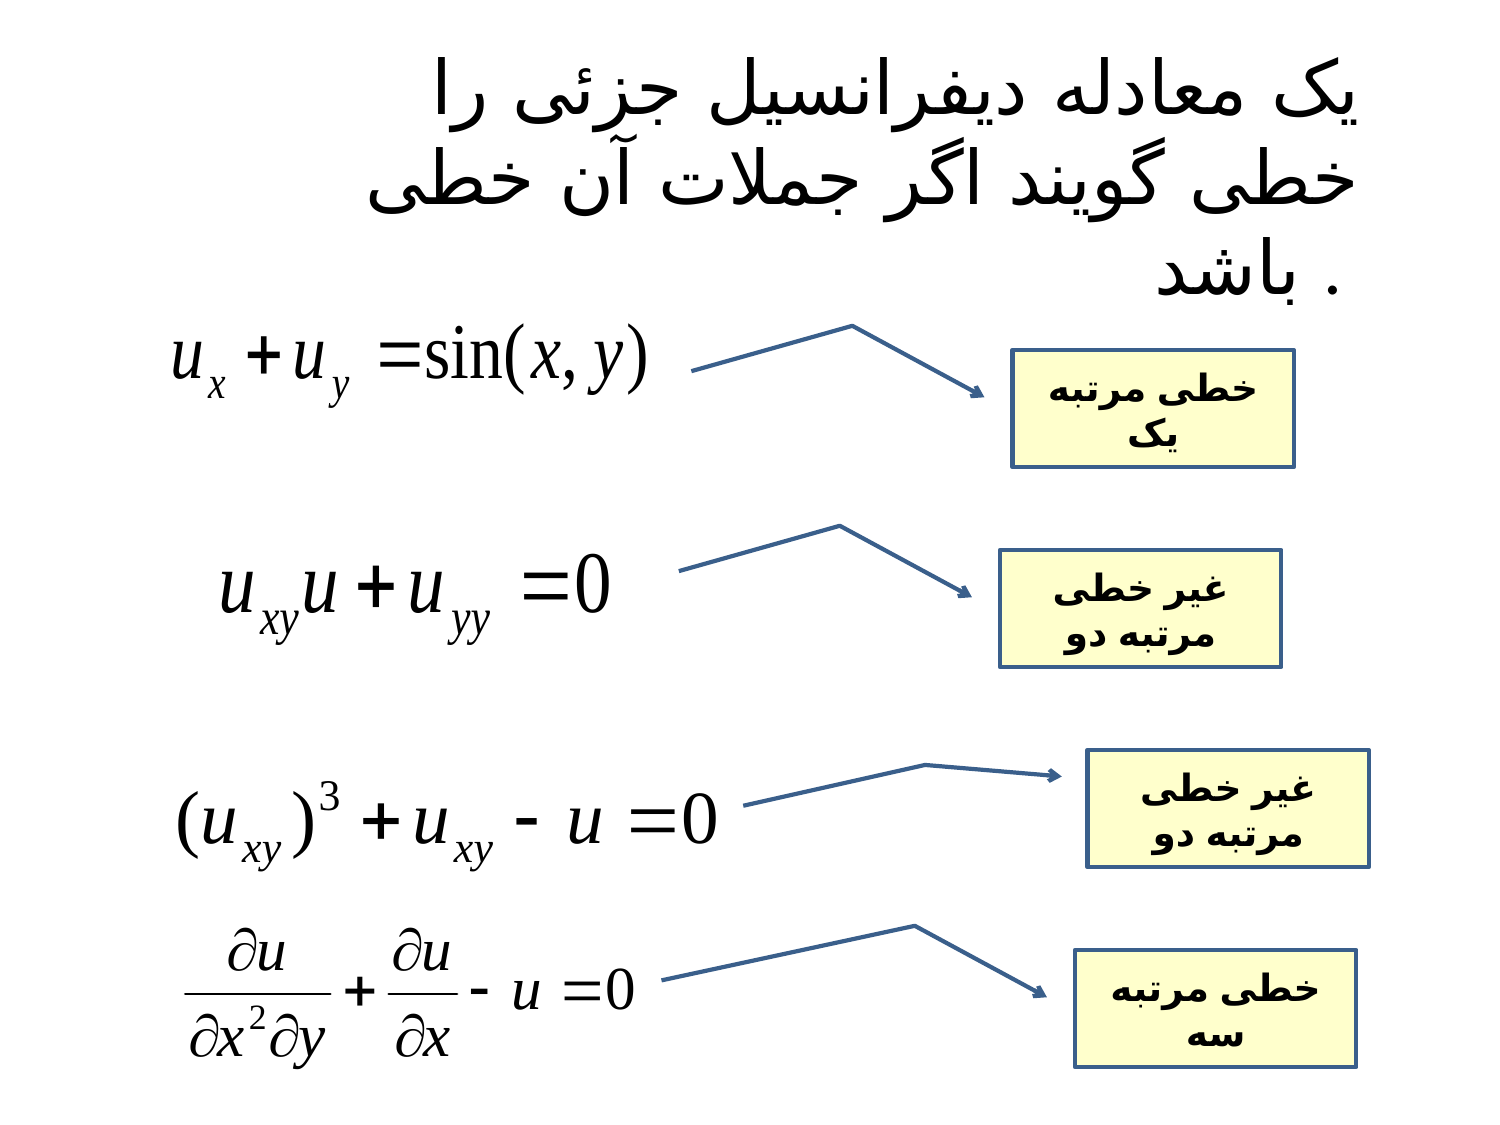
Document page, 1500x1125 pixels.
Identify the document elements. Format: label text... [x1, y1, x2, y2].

text_box غیر خطی مرتبه دو [742, 762, 1062, 808]
text_box غیر خطی مرتبه دو [1085, 748, 1371, 869]
title یک معادله دیفرانسیل جزئی را خطی گویند اگر جملات آن خطی باشد . [187, 99, 1376, 251]
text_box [162, 299, 660, 426]
text_box خطی مرتبه سه [661, 923, 1047, 999]
text_box غیر خطی مرتبه دو [998, 548, 1283, 669]
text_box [209, 524, 623, 664]
text_box خطی مرتبه یک [1010, 348, 1296, 469]
text_box خطی مرتبه یک [690, 323, 985, 399]
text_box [174, 912, 644, 1081]
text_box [165, 762, 730, 888]
text_box غیر خطی مرتبه دو [678, 523, 972, 599]
text_box خطی مرتبه سه [1073, 948, 1358, 1069]
